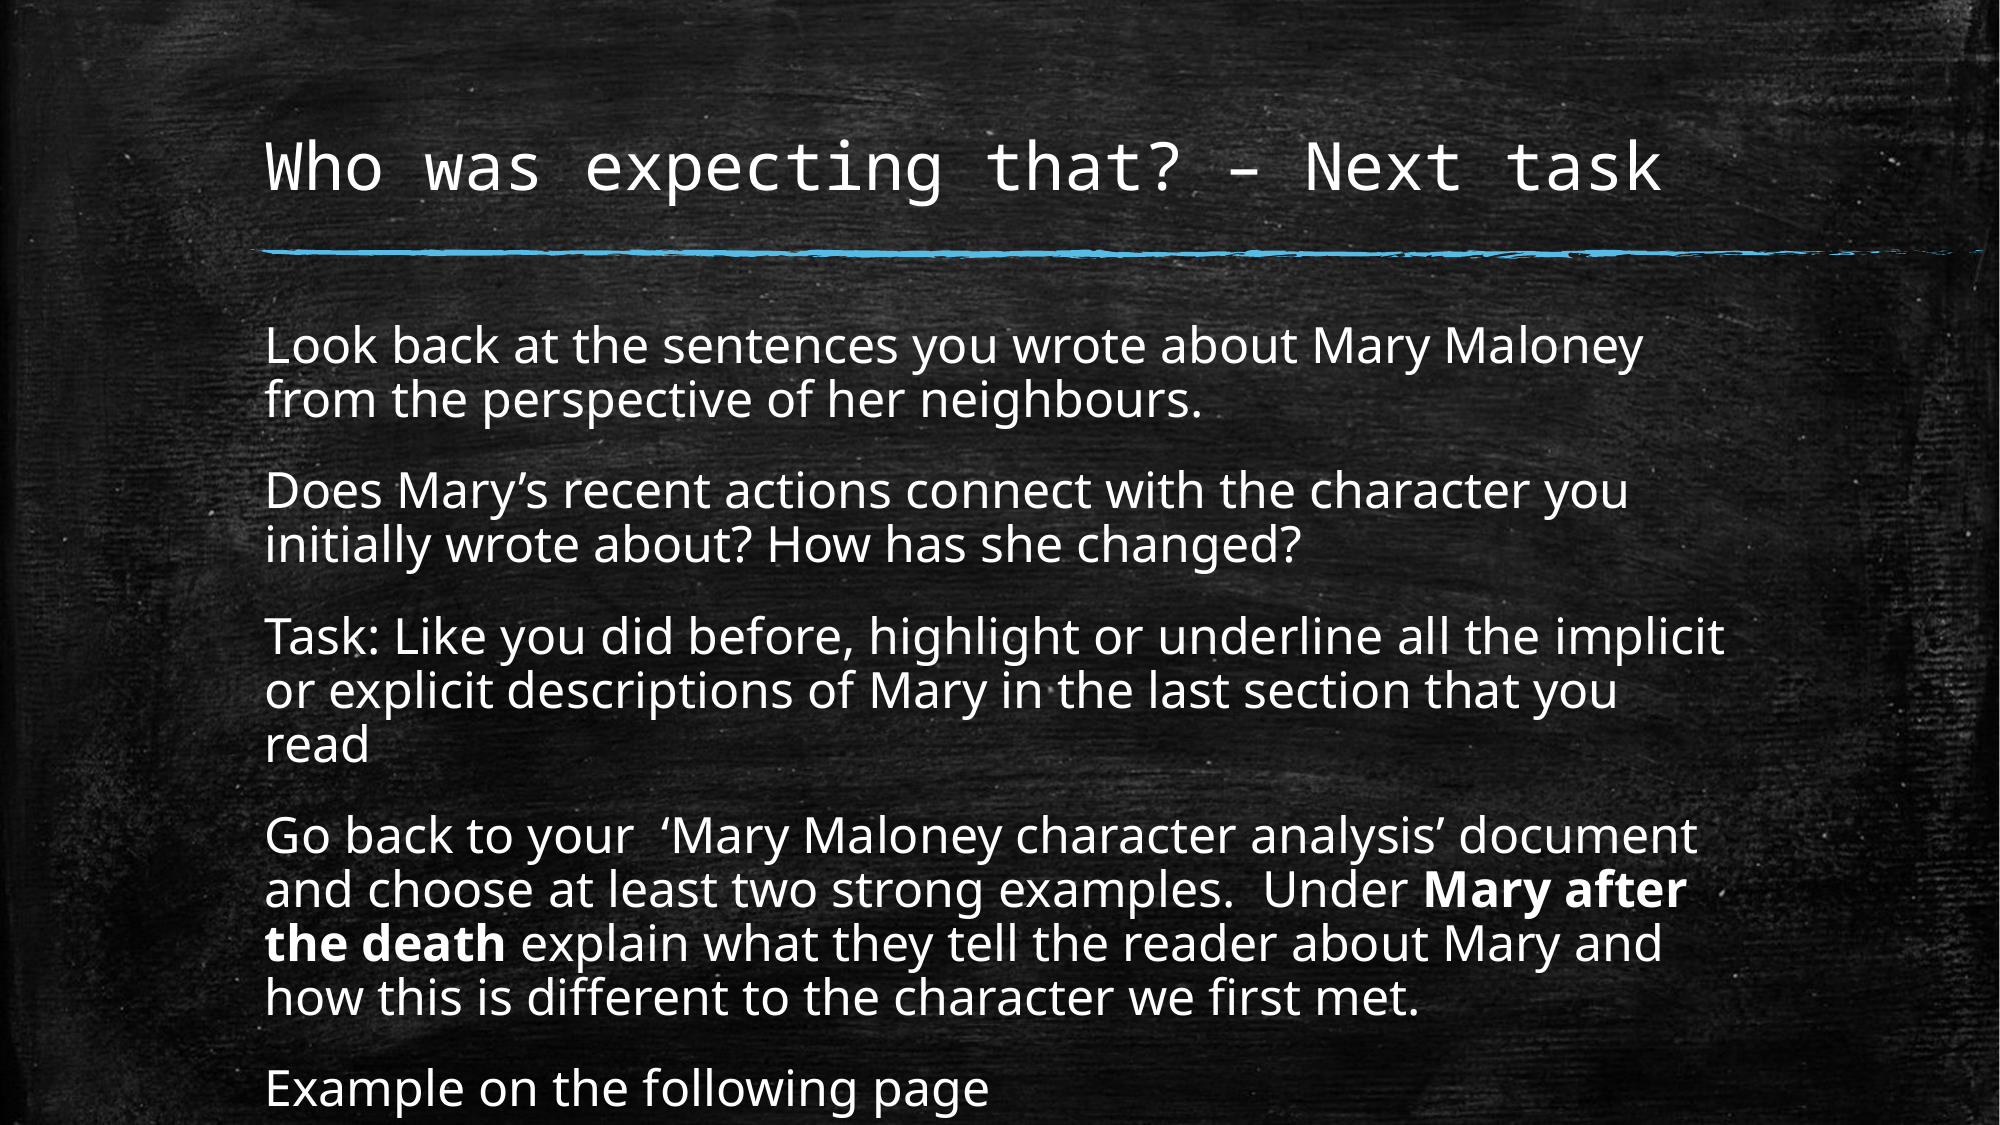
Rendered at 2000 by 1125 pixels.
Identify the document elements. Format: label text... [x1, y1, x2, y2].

list Look back at the sentences you wrote about Mary Maloney from the perspective of her neighbours. Does Mary’s recent actions connect with the character you initially wrote about? How has she changed? Task: Like you did before, highlight or underline all the implicit or explicit descriptions of Mary in the last section that you read Go back to your ‘Mary Maloney character analysis’ document and choose at least two strong examples. Under Mary after the death explain what they tell the reader about Mary and how this is different to the character we first met. Example on the following page [249, 312, 1750, 1094]
title Who was expecting that? – Next task [249, 45, 1750, 213]
picture [0, 0, 2000, 1125]
